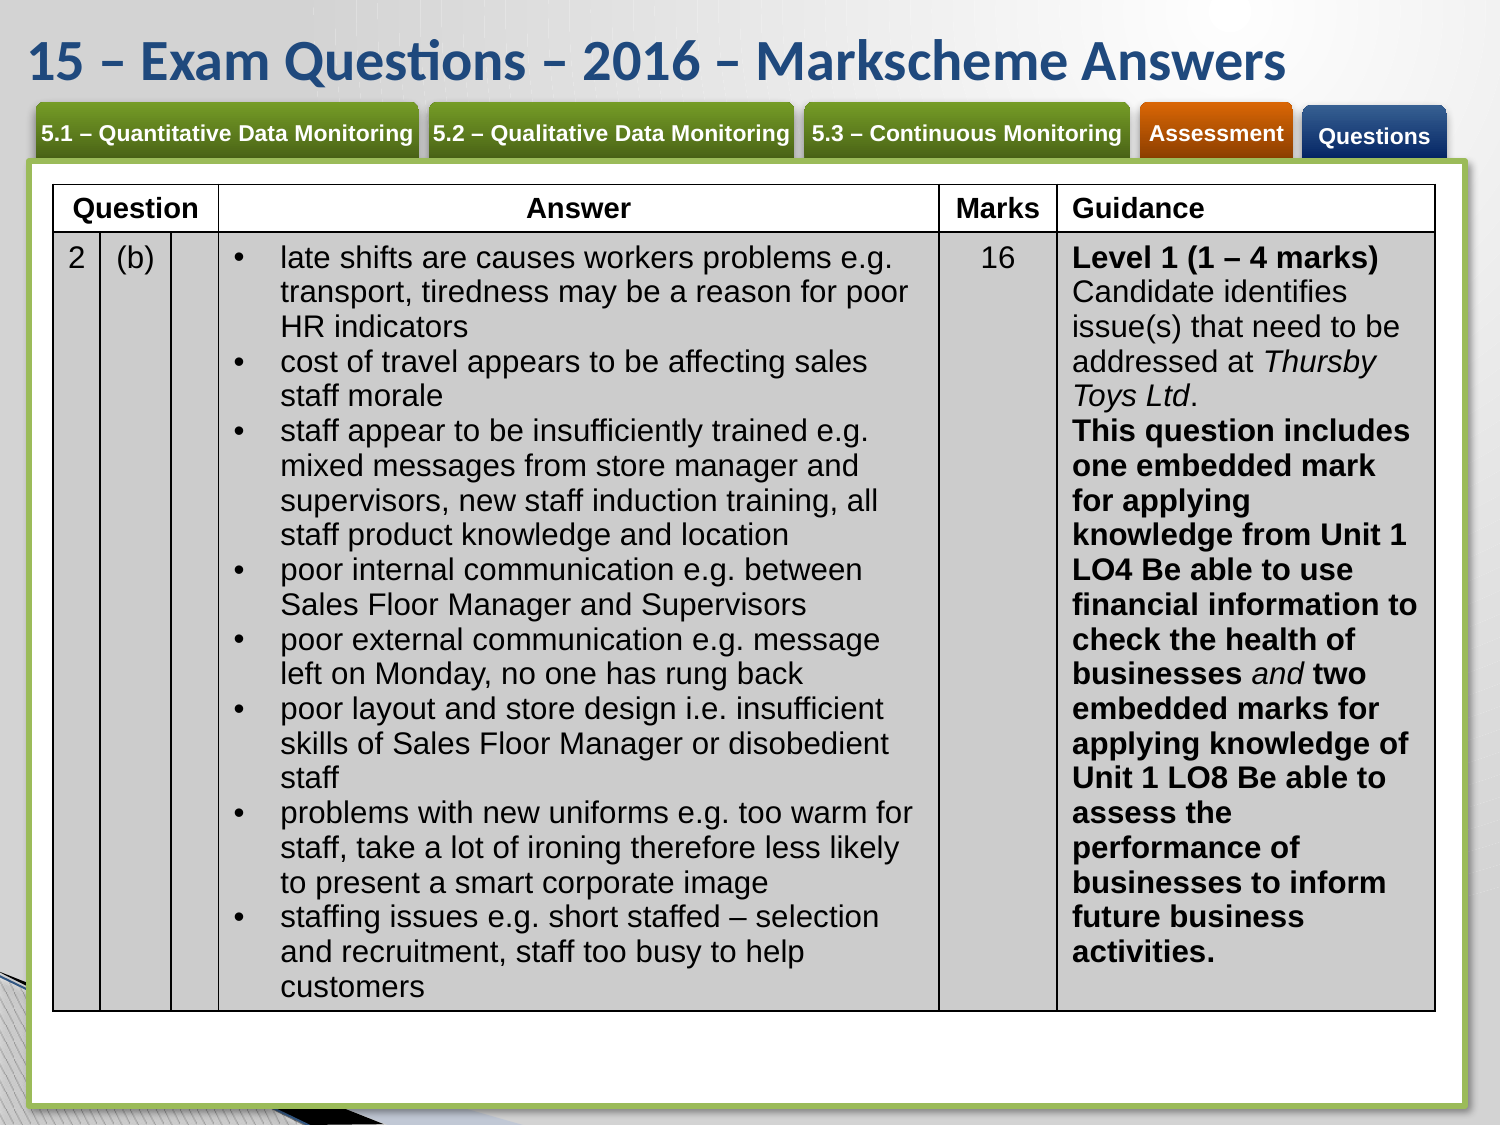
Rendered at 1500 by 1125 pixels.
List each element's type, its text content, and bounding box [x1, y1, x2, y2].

table_header Guidance [1058, 185, 1434, 231]
table_cell 2 [54, 233, 99, 1010]
table_cell 16 [940, 233, 1056, 1010]
title 15 – Exam Questions – 2016 – Markscheme Answers [11, 11, 1465, 102]
table_cell late shifts are causes workers problems e.g. transport, tiredness may be a reason for poor HR indicators cost of travel appears to be affecting sales staff morale staff appear to be insufficiently trained e.g. mixed messages from store manager and supervisors, new staff induction training, all staff product knowledge and location poor internal communication e.g. between Sales Floor Manager and Supervisors poor external communication e.g. message left on Monday, no one has rung back poor layout and store design i.e. insufficient skills of Sales Floor Manager or disobedient staff problems with new uniforms e.g. too warm for staff, take a lot of ironing therefore less likely to present a smart corporate image staffing issues e.g. short staffed – selection and recruitment, staff too busy to help customers [219, 233, 938, 1010]
table_header Marks [940, 185, 1056, 231]
table_cell (b) [101, 233, 170, 1010]
picture [281, 1114, 303, 1125]
table_header Answer [219, 185, 938, 231]
table_cell Level 1 (1 – 4 marks) Candidate identifies issue(s) that need to be addressed at Thursby Toys Ltd. This question includes one embedded mark for applying knowledge from Unit 1 LO4 Be able to use financial information to check the health of businesses and two embedded marks for applying knowledge of Unit 1 LO8 Be able to assess the performance of businesses to inform future business activities. [1058, 233, 1434, 1010]
table_header Question [54, 185, 218, 231]
table_cell [172, 233, 218, 1010]
